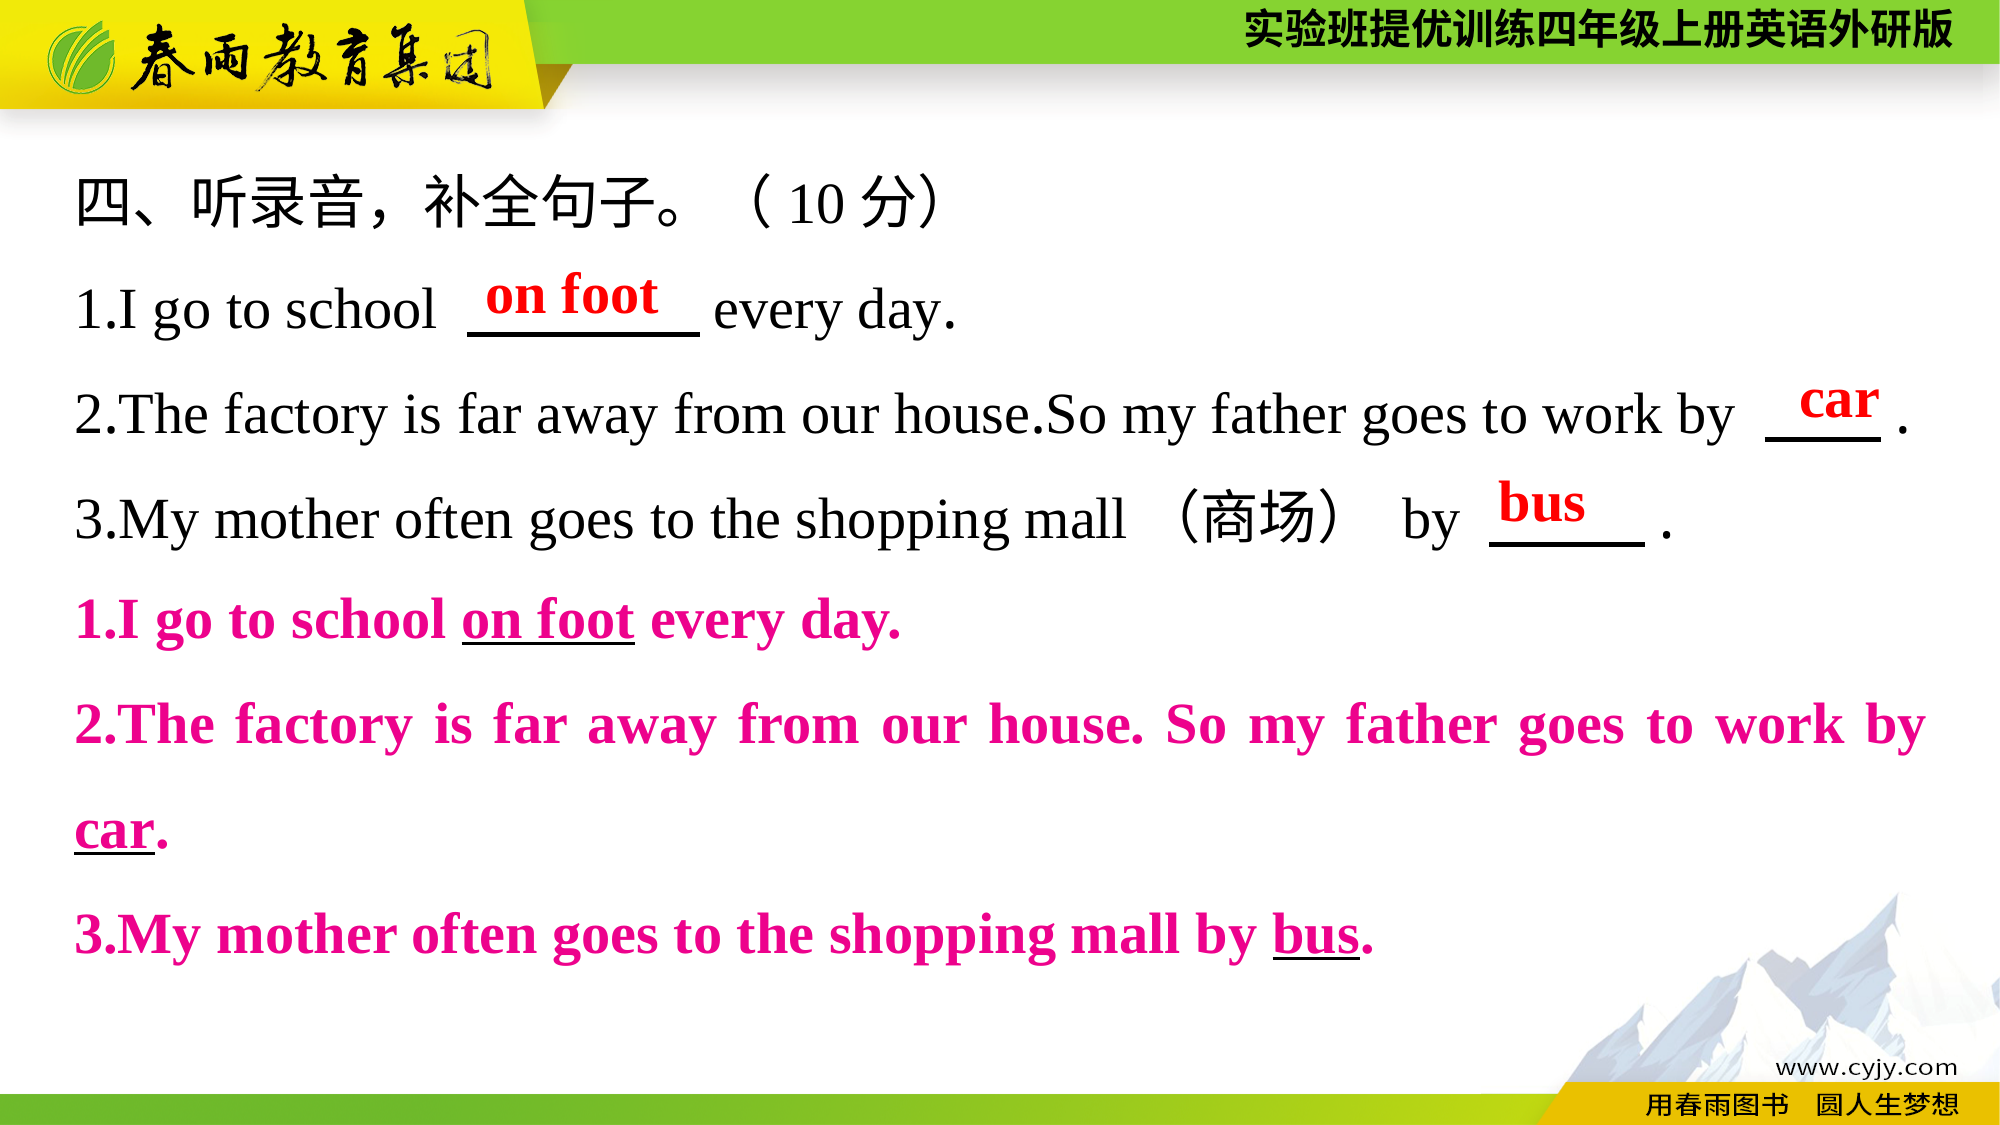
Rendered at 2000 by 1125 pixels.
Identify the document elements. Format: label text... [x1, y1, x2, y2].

text_box 1.I go to school on foot every day. 2.The factory is far away from our house. So my father goes to work by car. 3.My mother often goes to the shopping mall by bus. [59, 537, 1944, 973]
text_box on foot [470, 247, 675, 333]
text_box car [1784, 351, 1895, 437]
picture [0, 0, 2000, 1125]
list 四、听录音，补全句子。（10分） 1.I go to school every day. 2.The factory is far away from our house.So my father goes to work by . 3.My mother often goes to the shopping mall（商场） by . [59, 122, 1944, 537]
text_box bus [1484, 455, 1602, 537]
